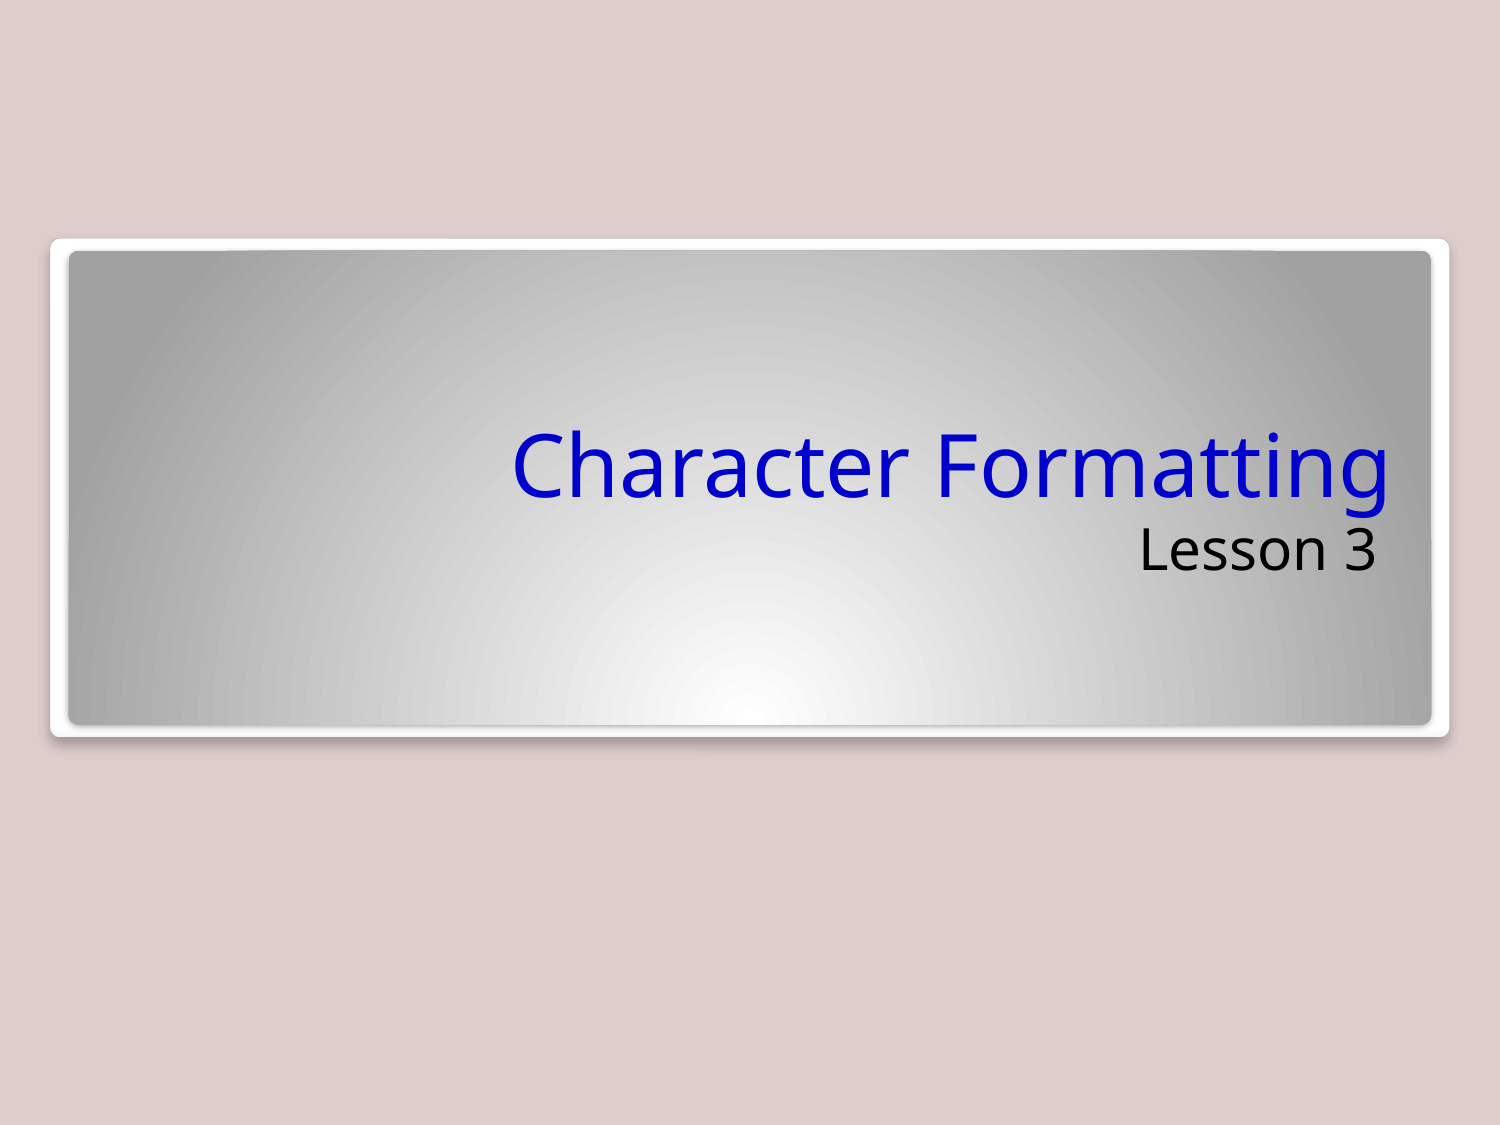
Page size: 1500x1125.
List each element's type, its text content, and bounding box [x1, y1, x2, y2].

text_box [65, 247, 1435, 728]
list Lesson 3 [49, 512, 1393, 688]
title Character Formatting [0, 374, 1401, 523]
text_box [46, 235, 1453, 741]
